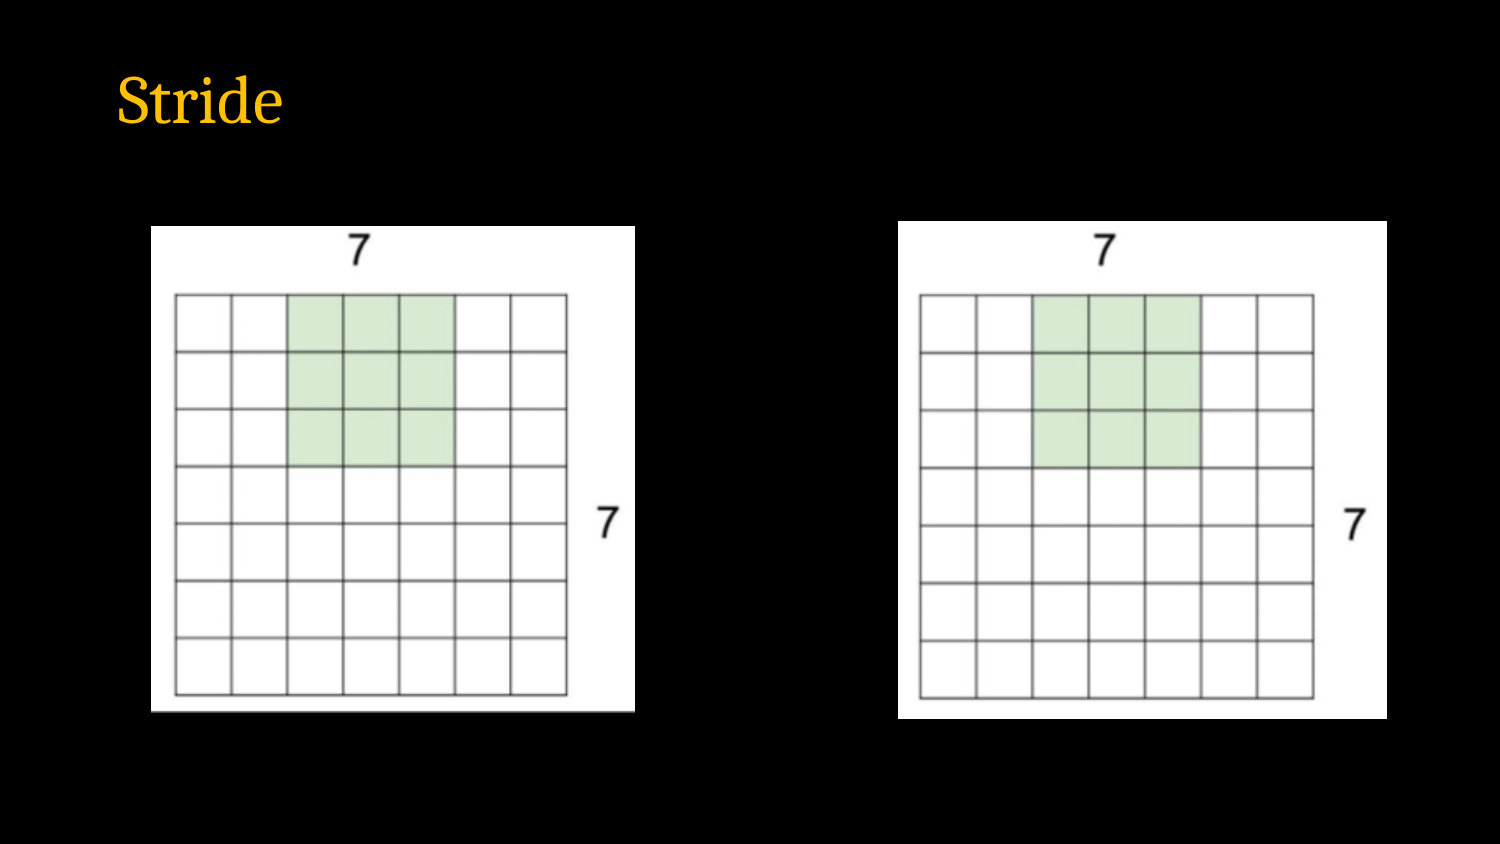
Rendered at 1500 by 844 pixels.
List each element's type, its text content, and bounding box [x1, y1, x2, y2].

title Stride [103, 44, 1397, 159]
picture [151, 226, 635, 713]
picture [898, 221, 1387, 719]
